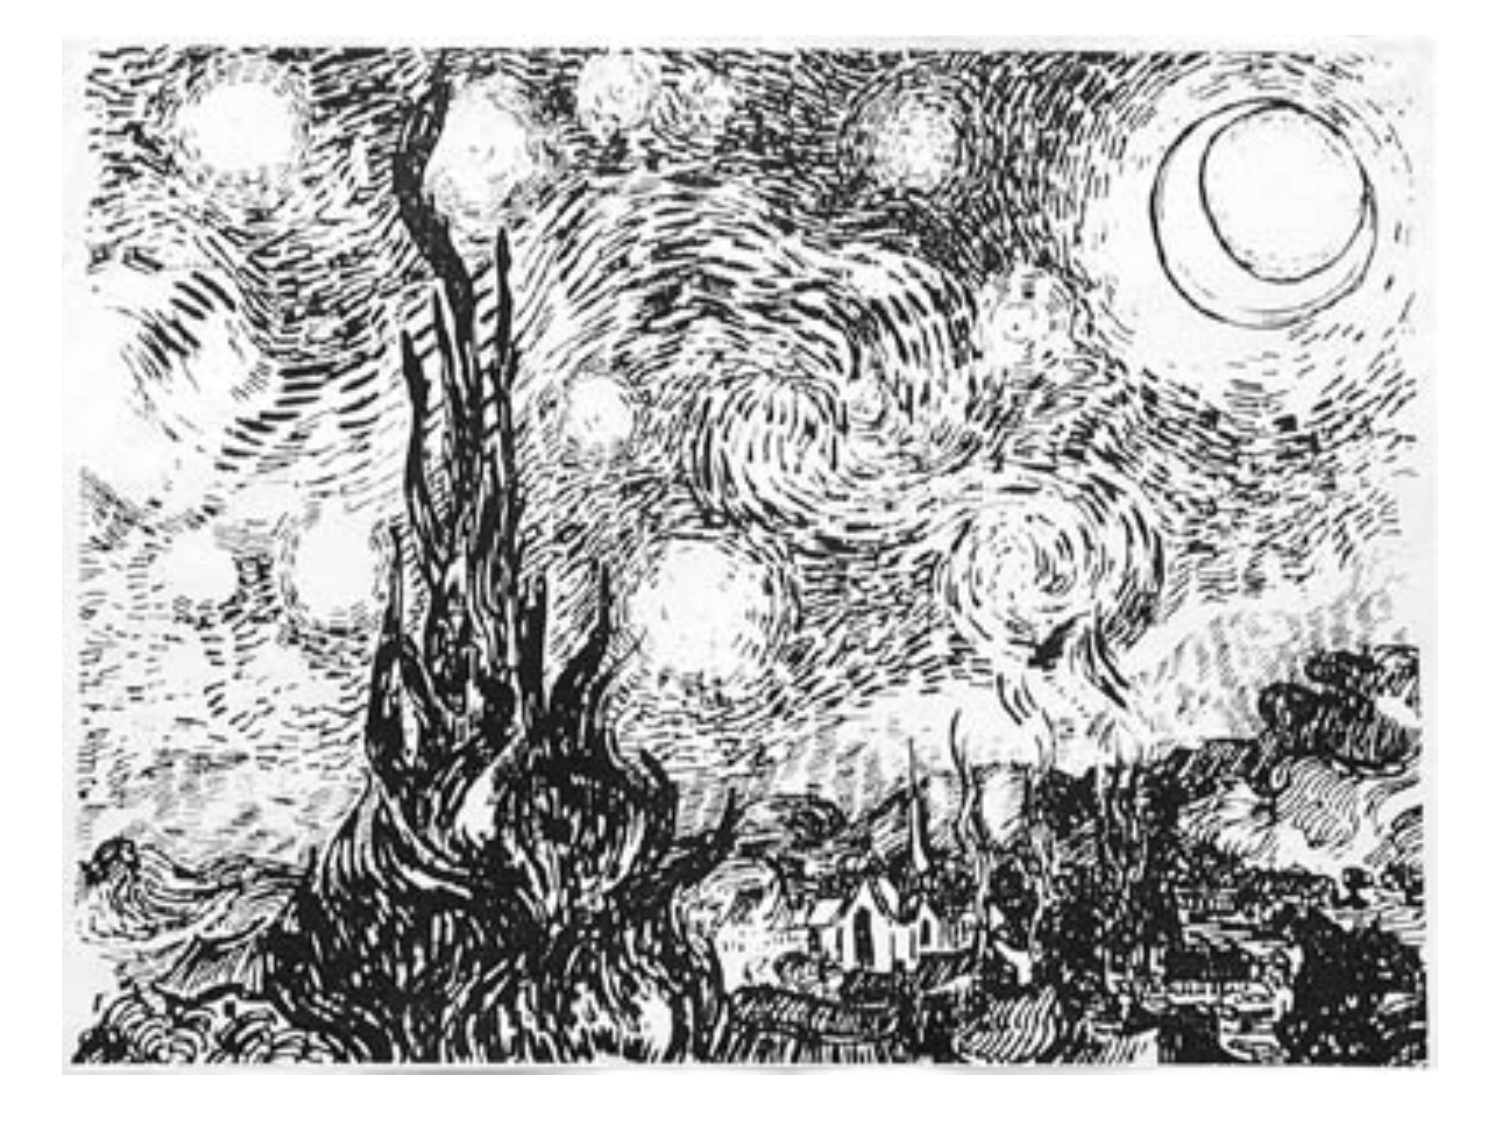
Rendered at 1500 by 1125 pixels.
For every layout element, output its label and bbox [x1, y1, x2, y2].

picture [62, 34, 1438, 1076]
